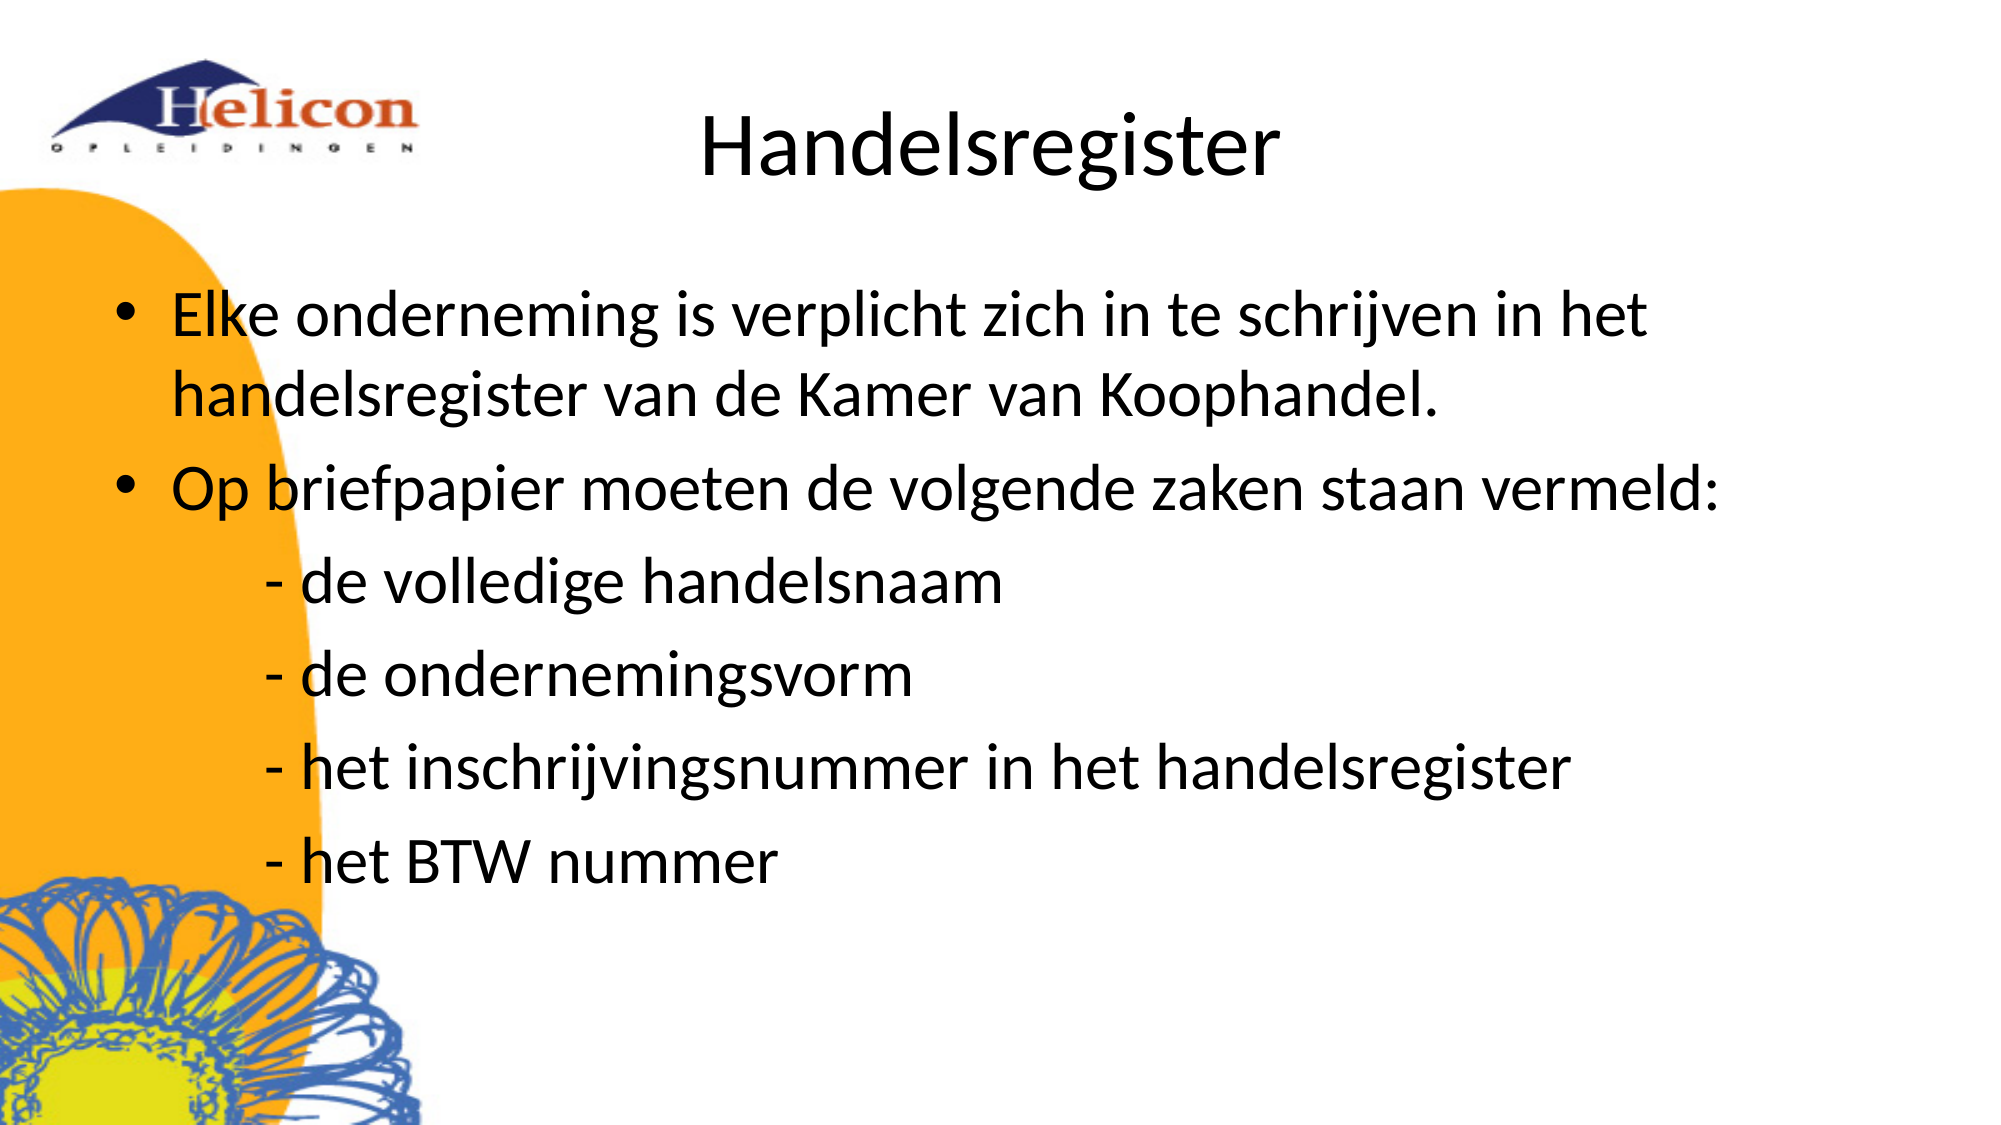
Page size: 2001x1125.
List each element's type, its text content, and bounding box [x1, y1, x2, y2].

picture [0, 0, 2001, 1125]
list Elke onderneming is verplicht zich in te schrijven in het handelsregister van de Kamer van Koophandel. Op briefpapier moeten de volgende zaken staan vermeld: - de volledige handelsnaam - de ondernemingsvorm - het inschrijvingsnummer in het handelsregister - het BTW nummer [99, 262, 1900, 1005]
title Handelsregister [99, 45, 1900, 233]
